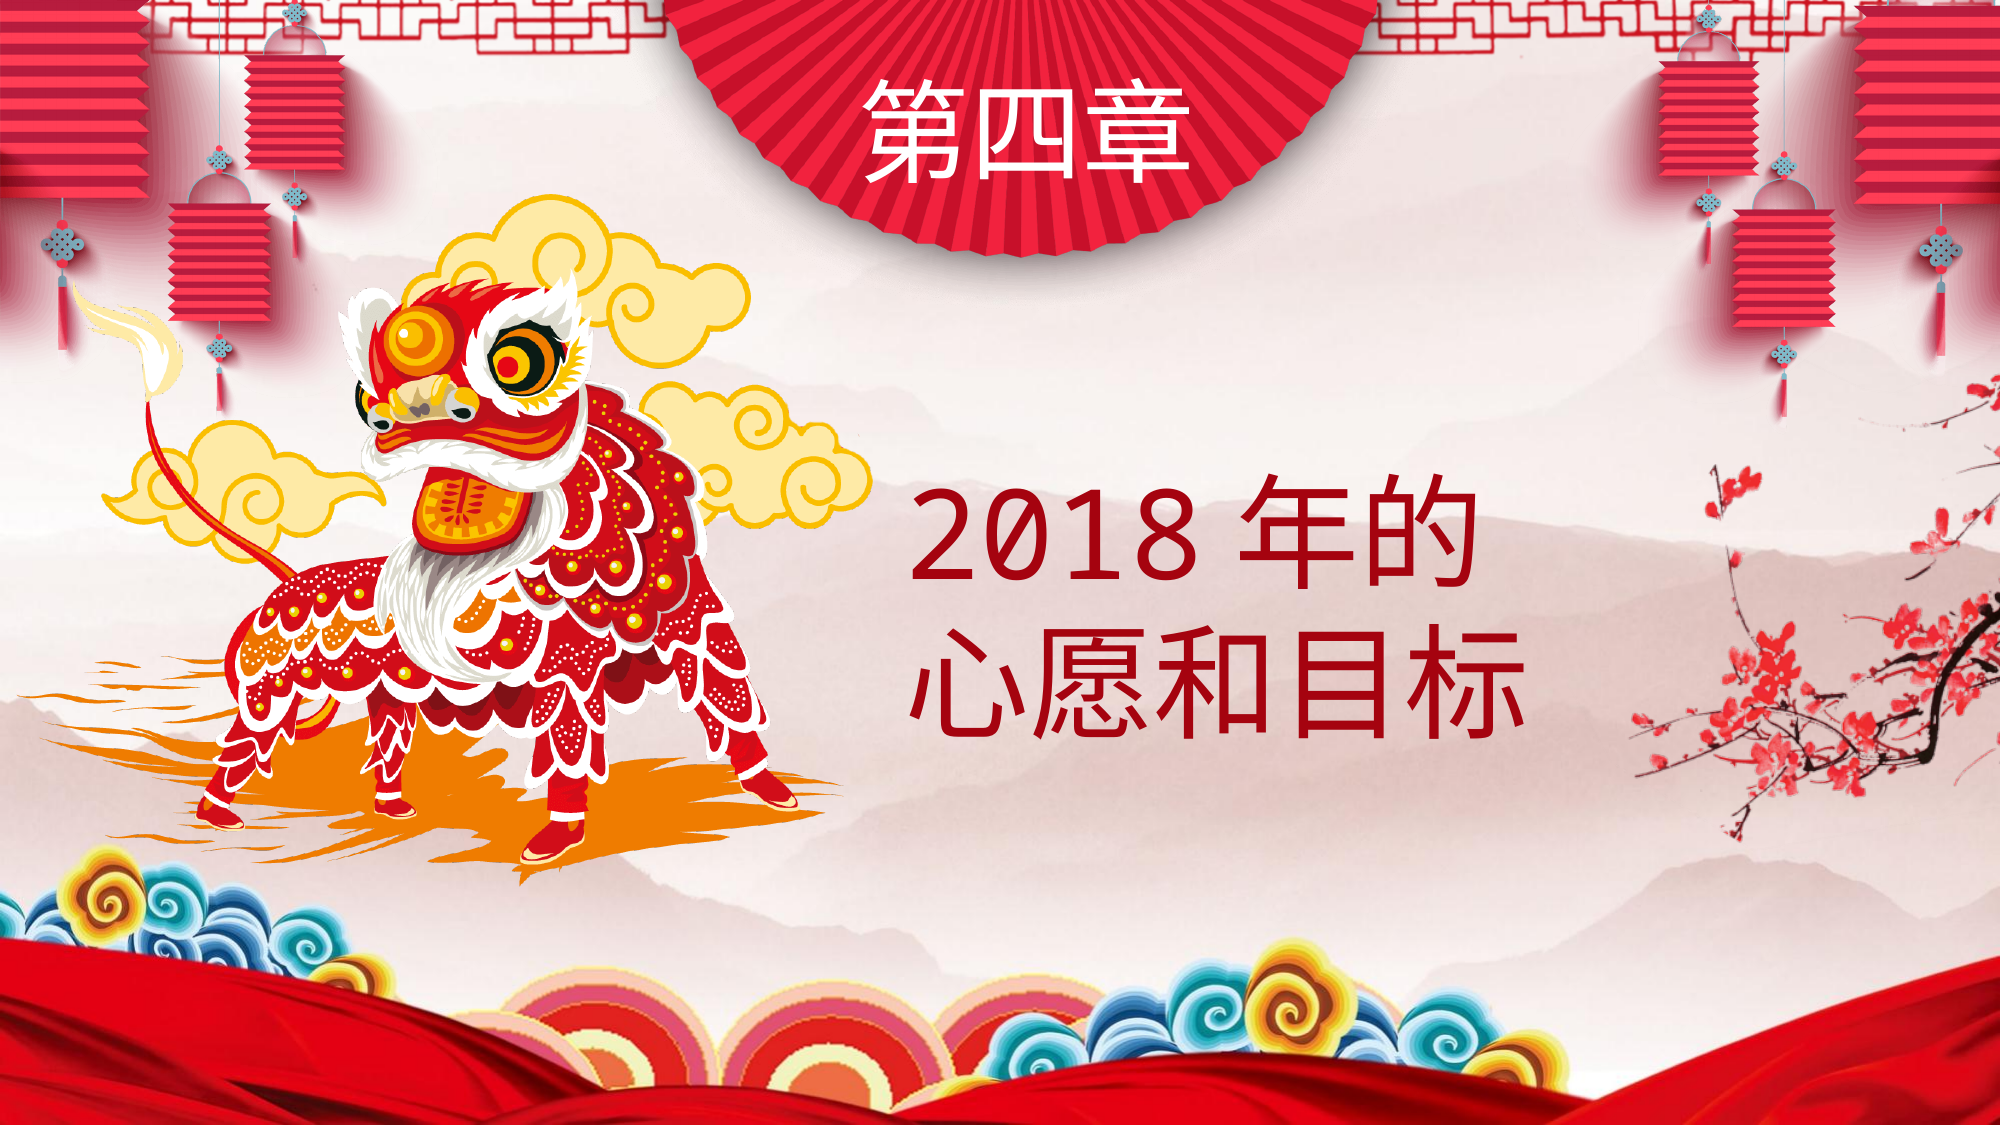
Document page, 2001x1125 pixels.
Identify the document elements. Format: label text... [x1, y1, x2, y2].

picture [0, 0, 2000, 1125]
text_box 2018年的心愿和目标 [1029, 447, 1561, 762]
